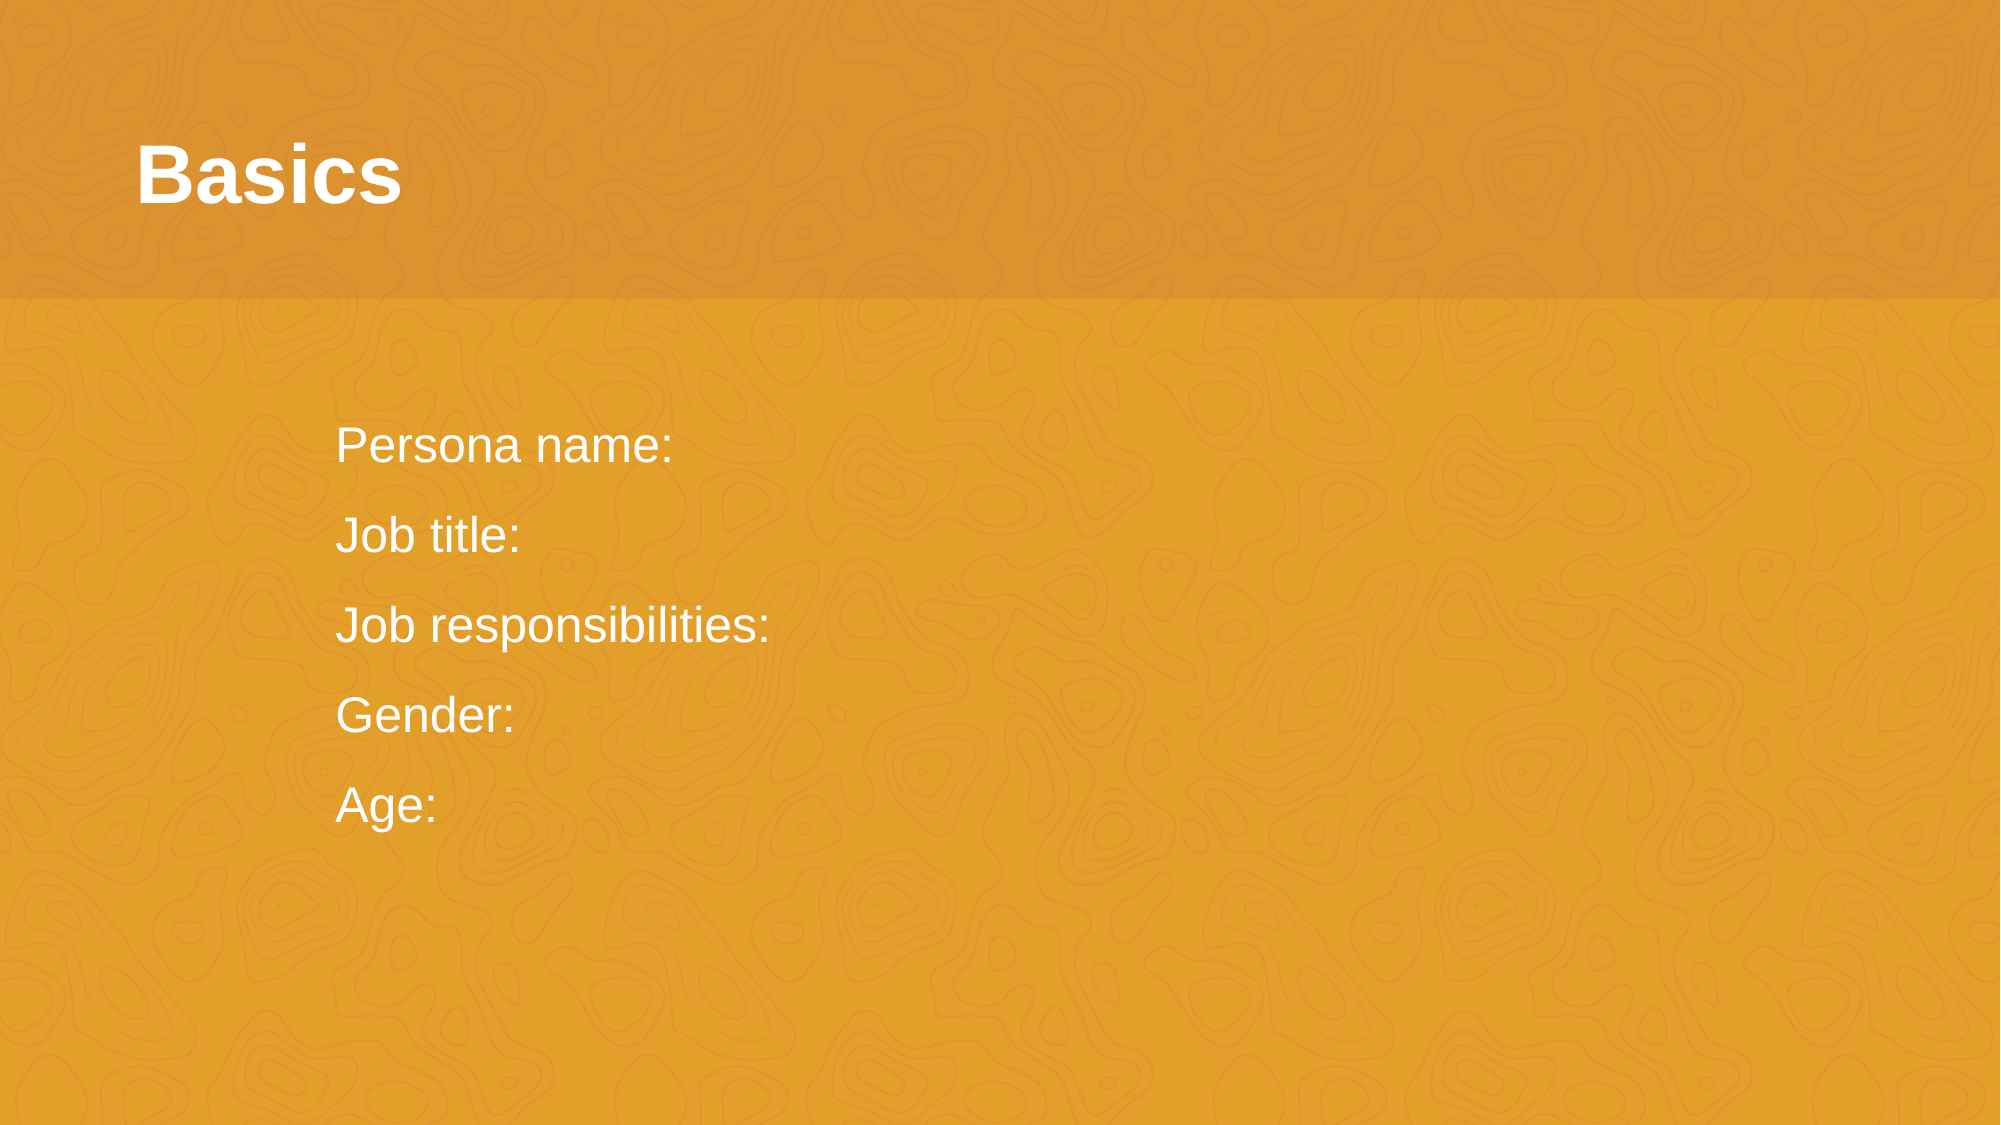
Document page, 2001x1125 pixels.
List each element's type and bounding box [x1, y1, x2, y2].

text_box [0, 0, 2000, 1125]
